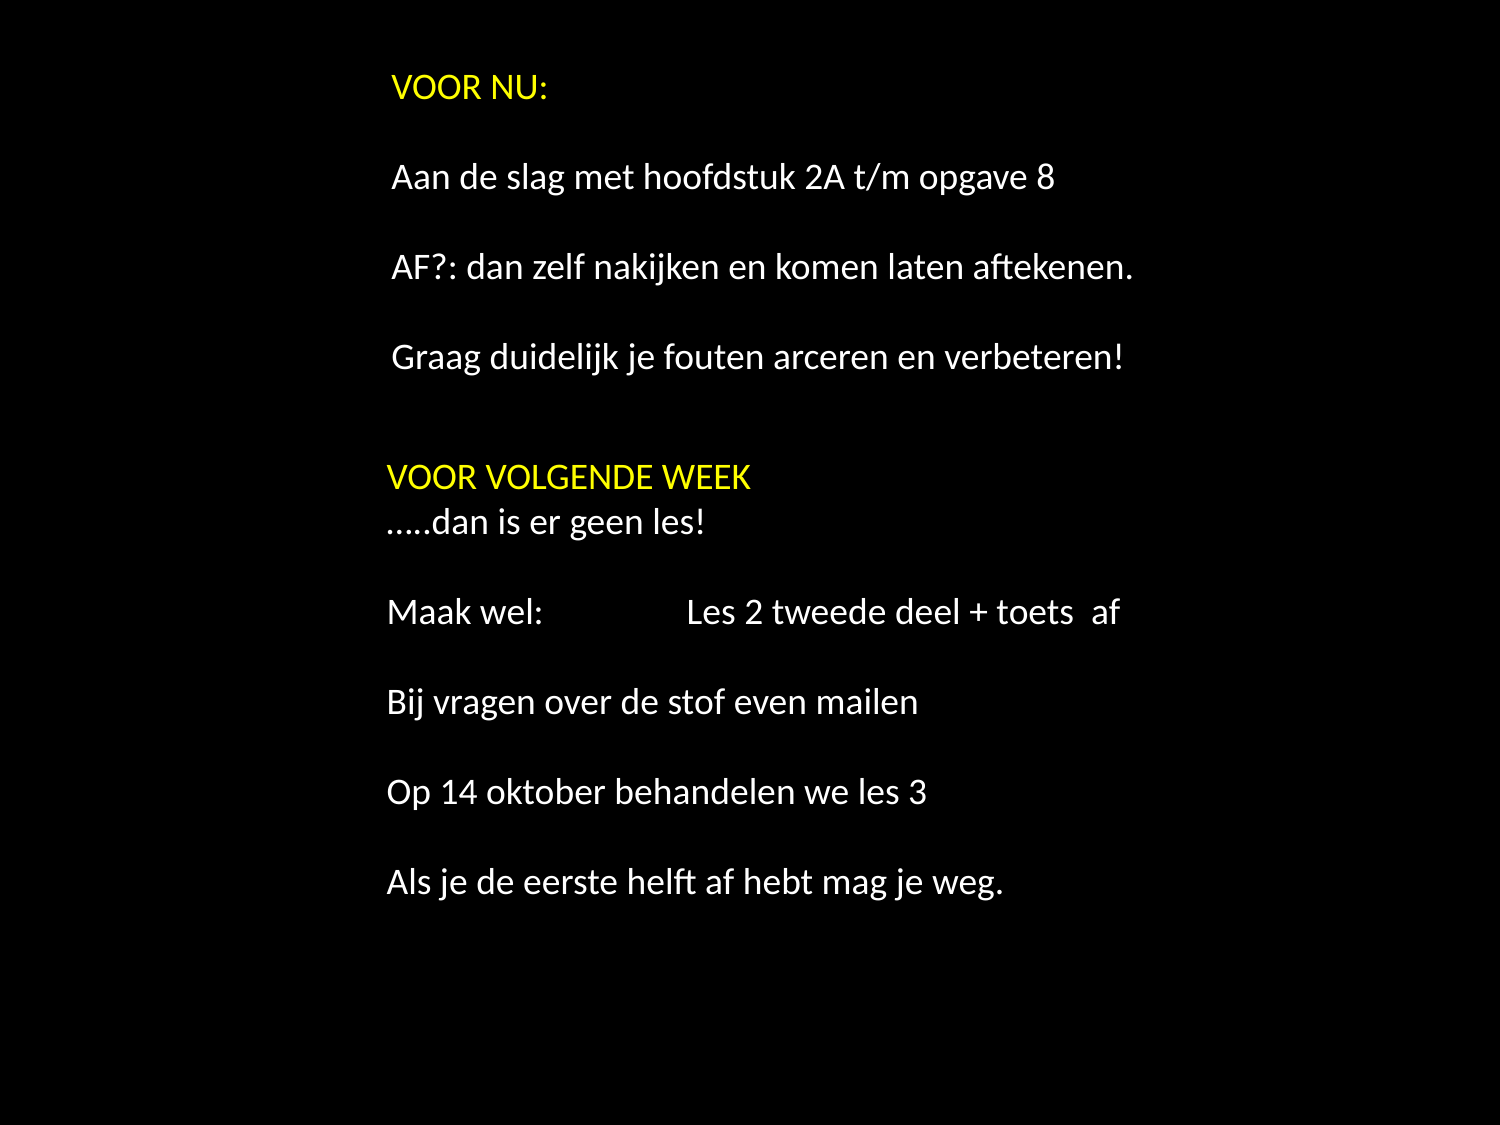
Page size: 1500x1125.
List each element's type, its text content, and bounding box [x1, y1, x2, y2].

text_box VOOR VOLGENDE WEEK …..dan is er geen les! Maak wel: Les 2 tweede deel + toets af Bij vragen over de stof even mailen Op 14 oktober behandelen we les 3 Als je de eerste helft af hebt mag je weg. [371, 444, 1164, 910]
text_box VOOR NU: Aan de slag met hoofdstuk 2A t/m opgave 8 AF?: dan zelf nakijken en komen laten aftekenen. Graag duidelijk je fouten arceren en verbeteren! [376, 54, 1159, 385]
